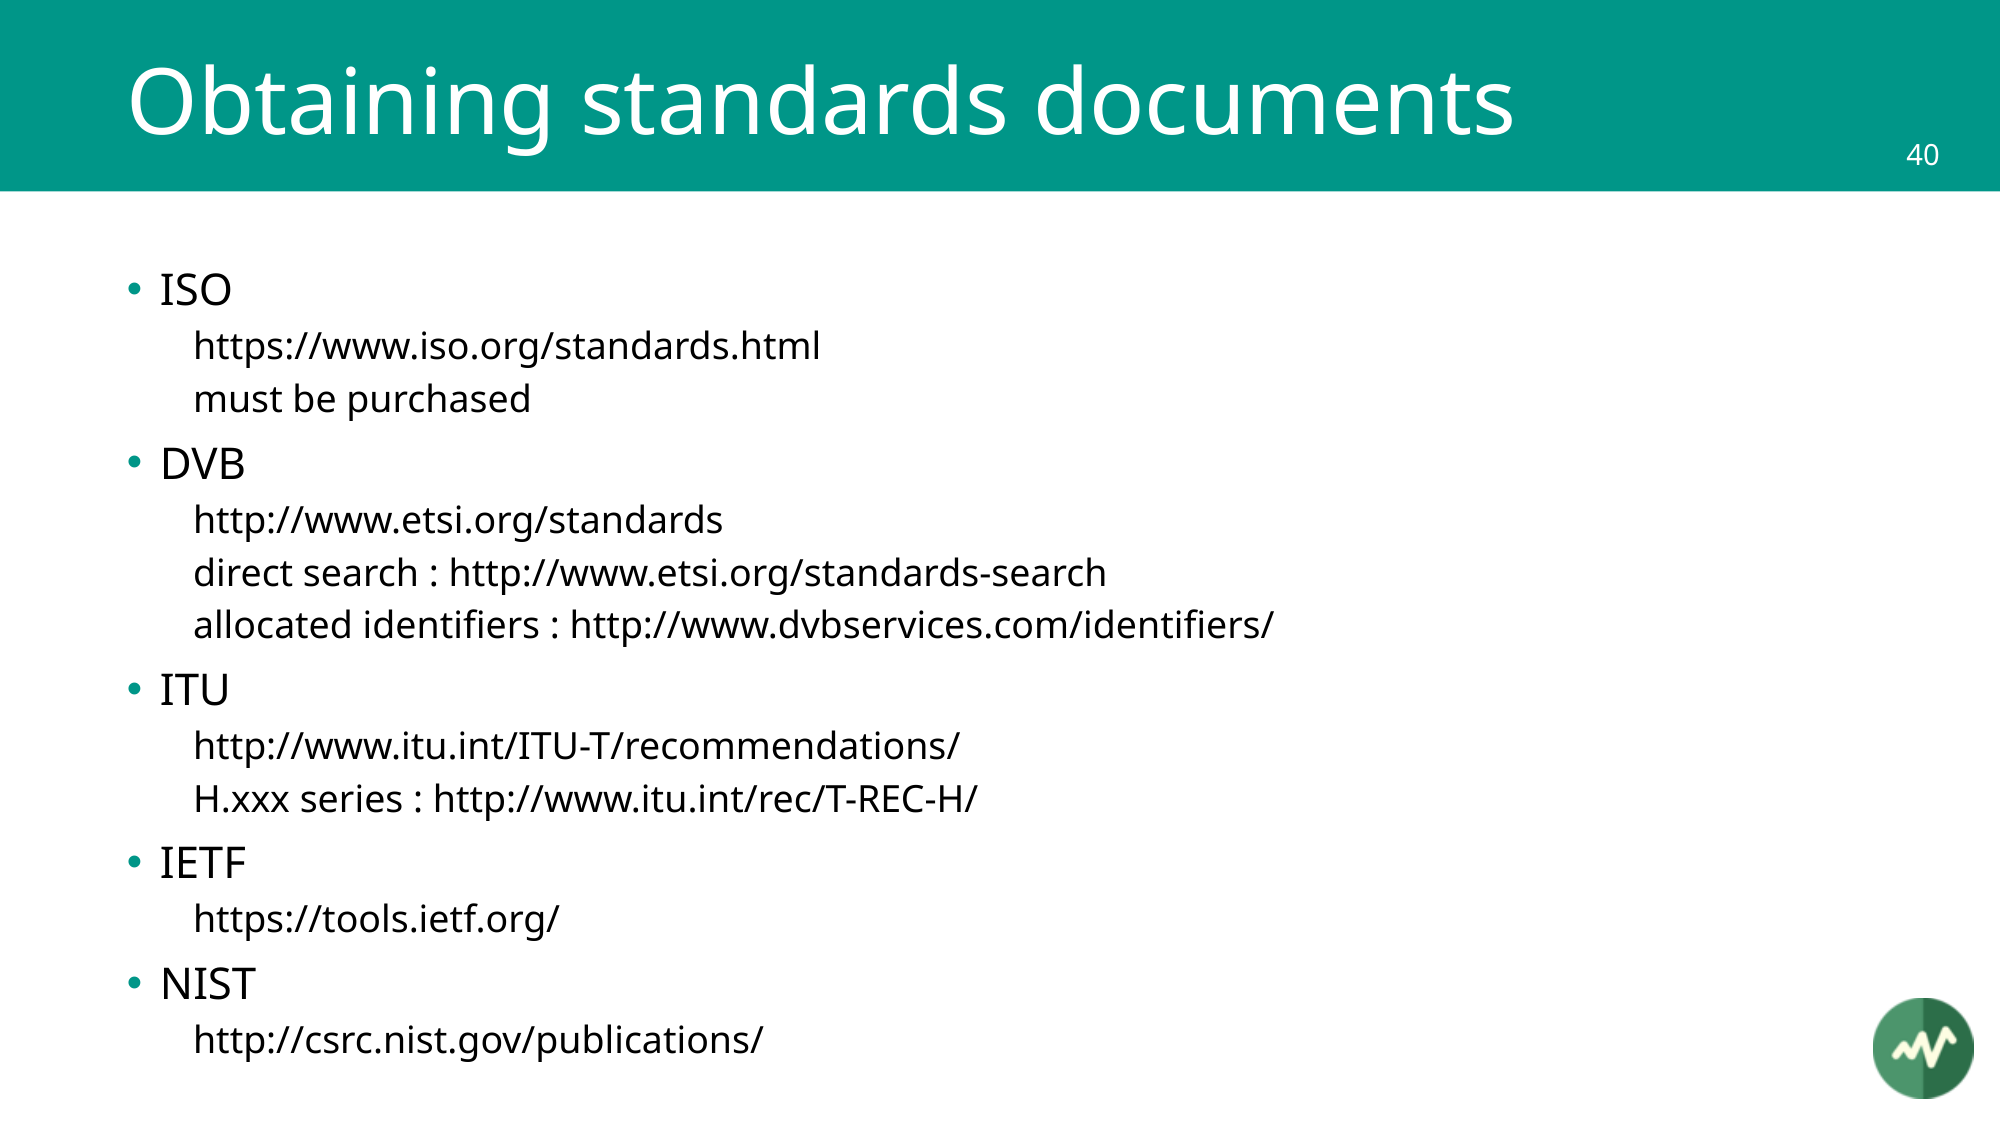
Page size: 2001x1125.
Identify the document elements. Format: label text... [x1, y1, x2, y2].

list ISO https://www.iso.org/standards.html must be purchased DVB http://www.etsi.org/standards direct search : http://www.etsi.org/standards-search allocated identifiers : http://www.dvbservices.com/identifiers/ ITU http://www.itu.int/ITU-T/recommendations/ H.xxx series : http://www.itu.int/rec/T-REC-H/ IETF https://tools.ietf.org/ NIST http://csrc.nist.gov/publications/ [111, 244, 1812, 1071]
title Obtaining standards documents [111, 39, 1812, 171]
picture [1873, 998, 1974, 1099]
